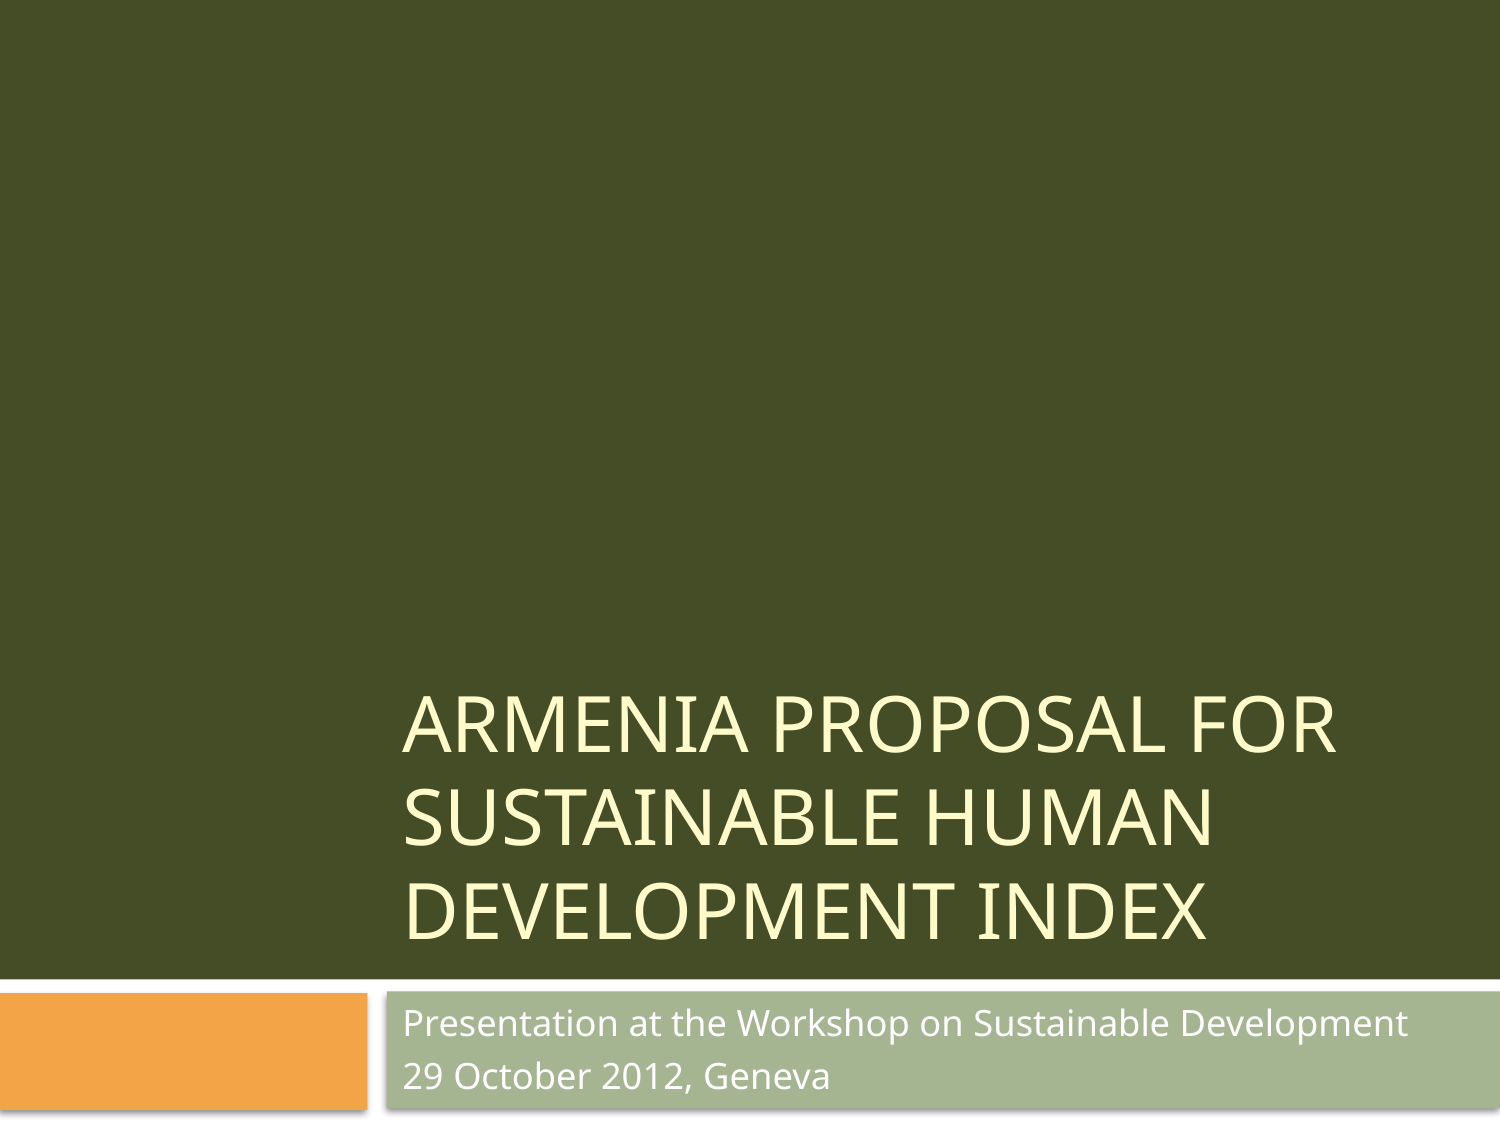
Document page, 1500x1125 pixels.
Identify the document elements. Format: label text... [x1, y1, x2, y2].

subtitle Presentation at the Workshop on Sustainable Development 29 October 2012, Geneva [387, 992, 1488, 1105]
title Armenia Proposal for Sustainable Human Development Index [387, 662, 1450, 963]
